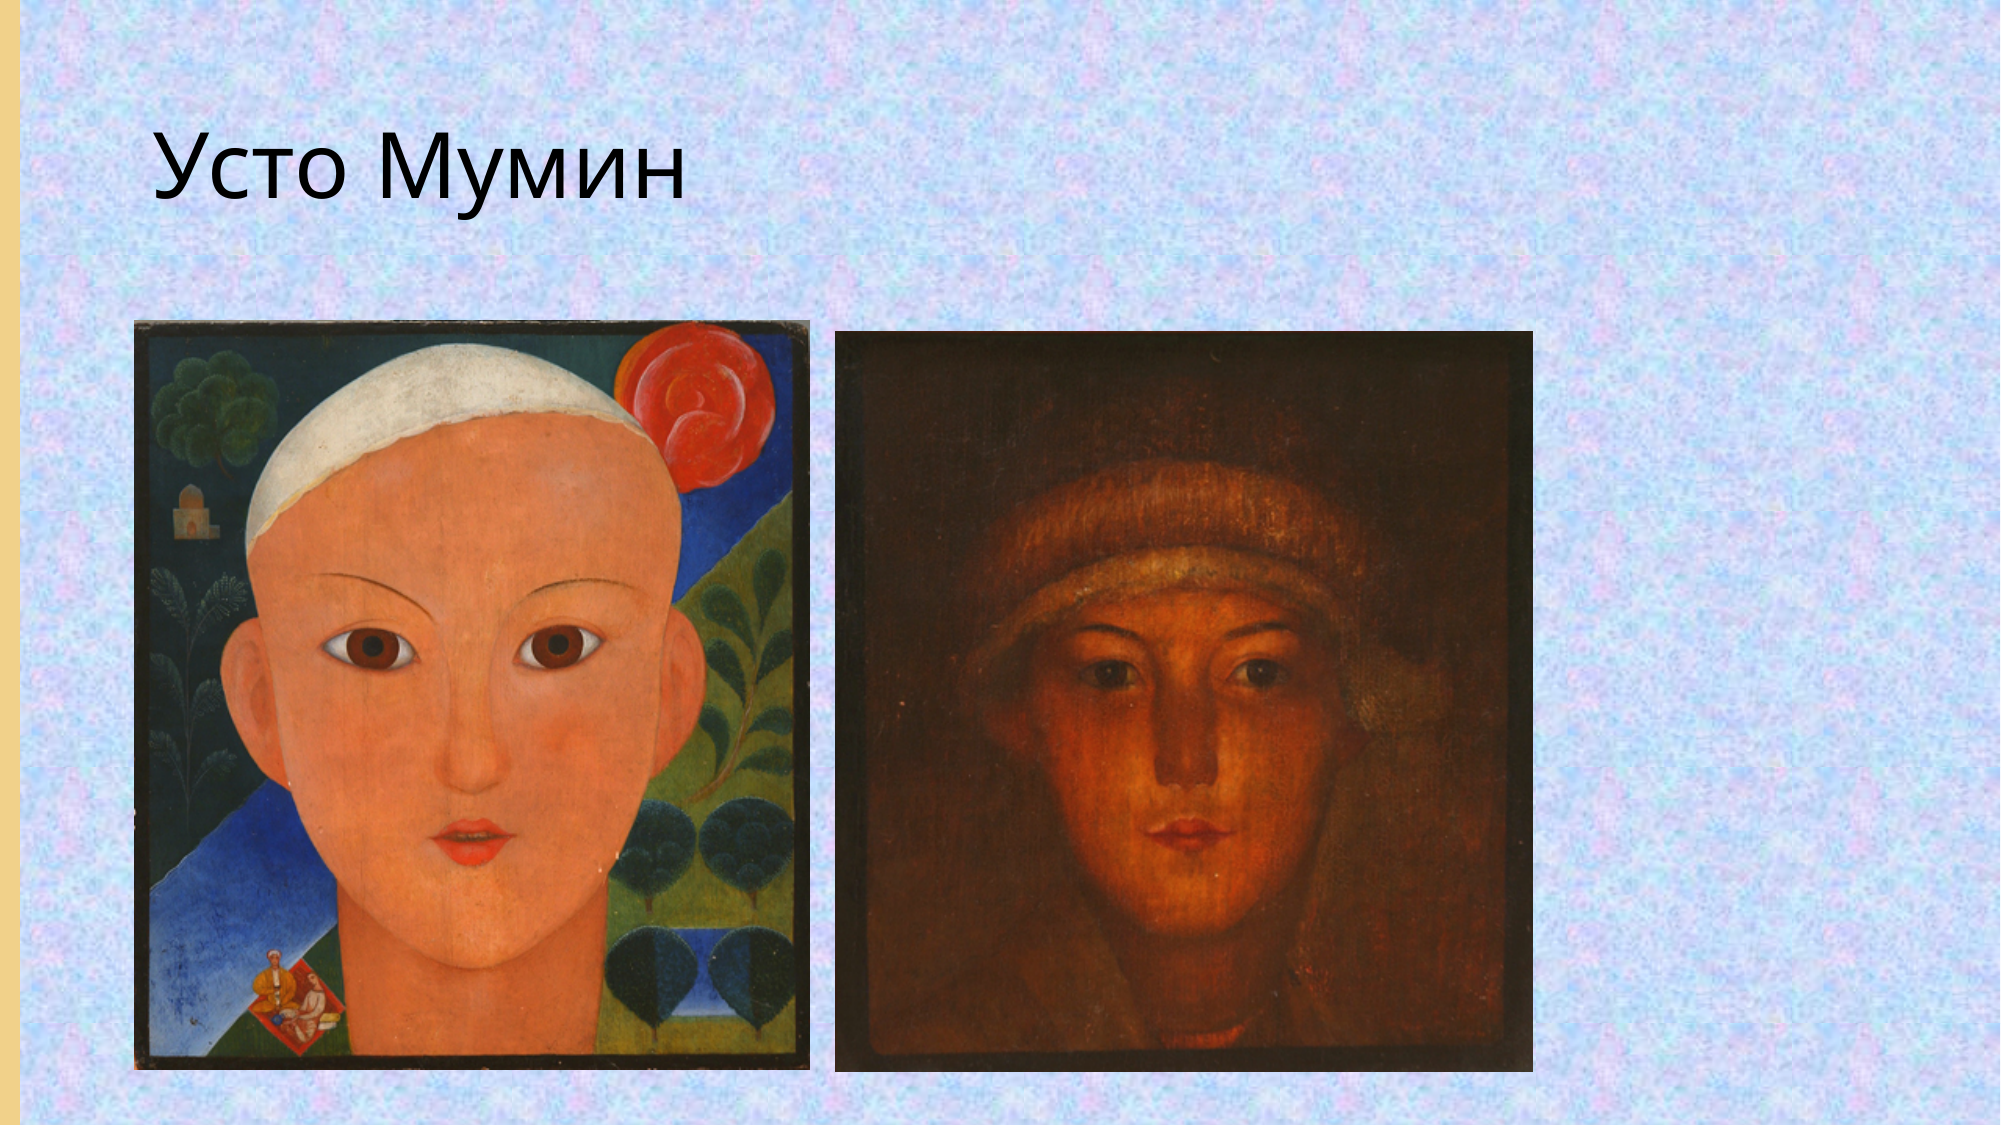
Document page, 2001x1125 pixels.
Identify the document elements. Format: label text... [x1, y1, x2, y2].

title Усто Мумин [137, 59, 1863, 278]
picture [20, 0, 2001, 1125]
